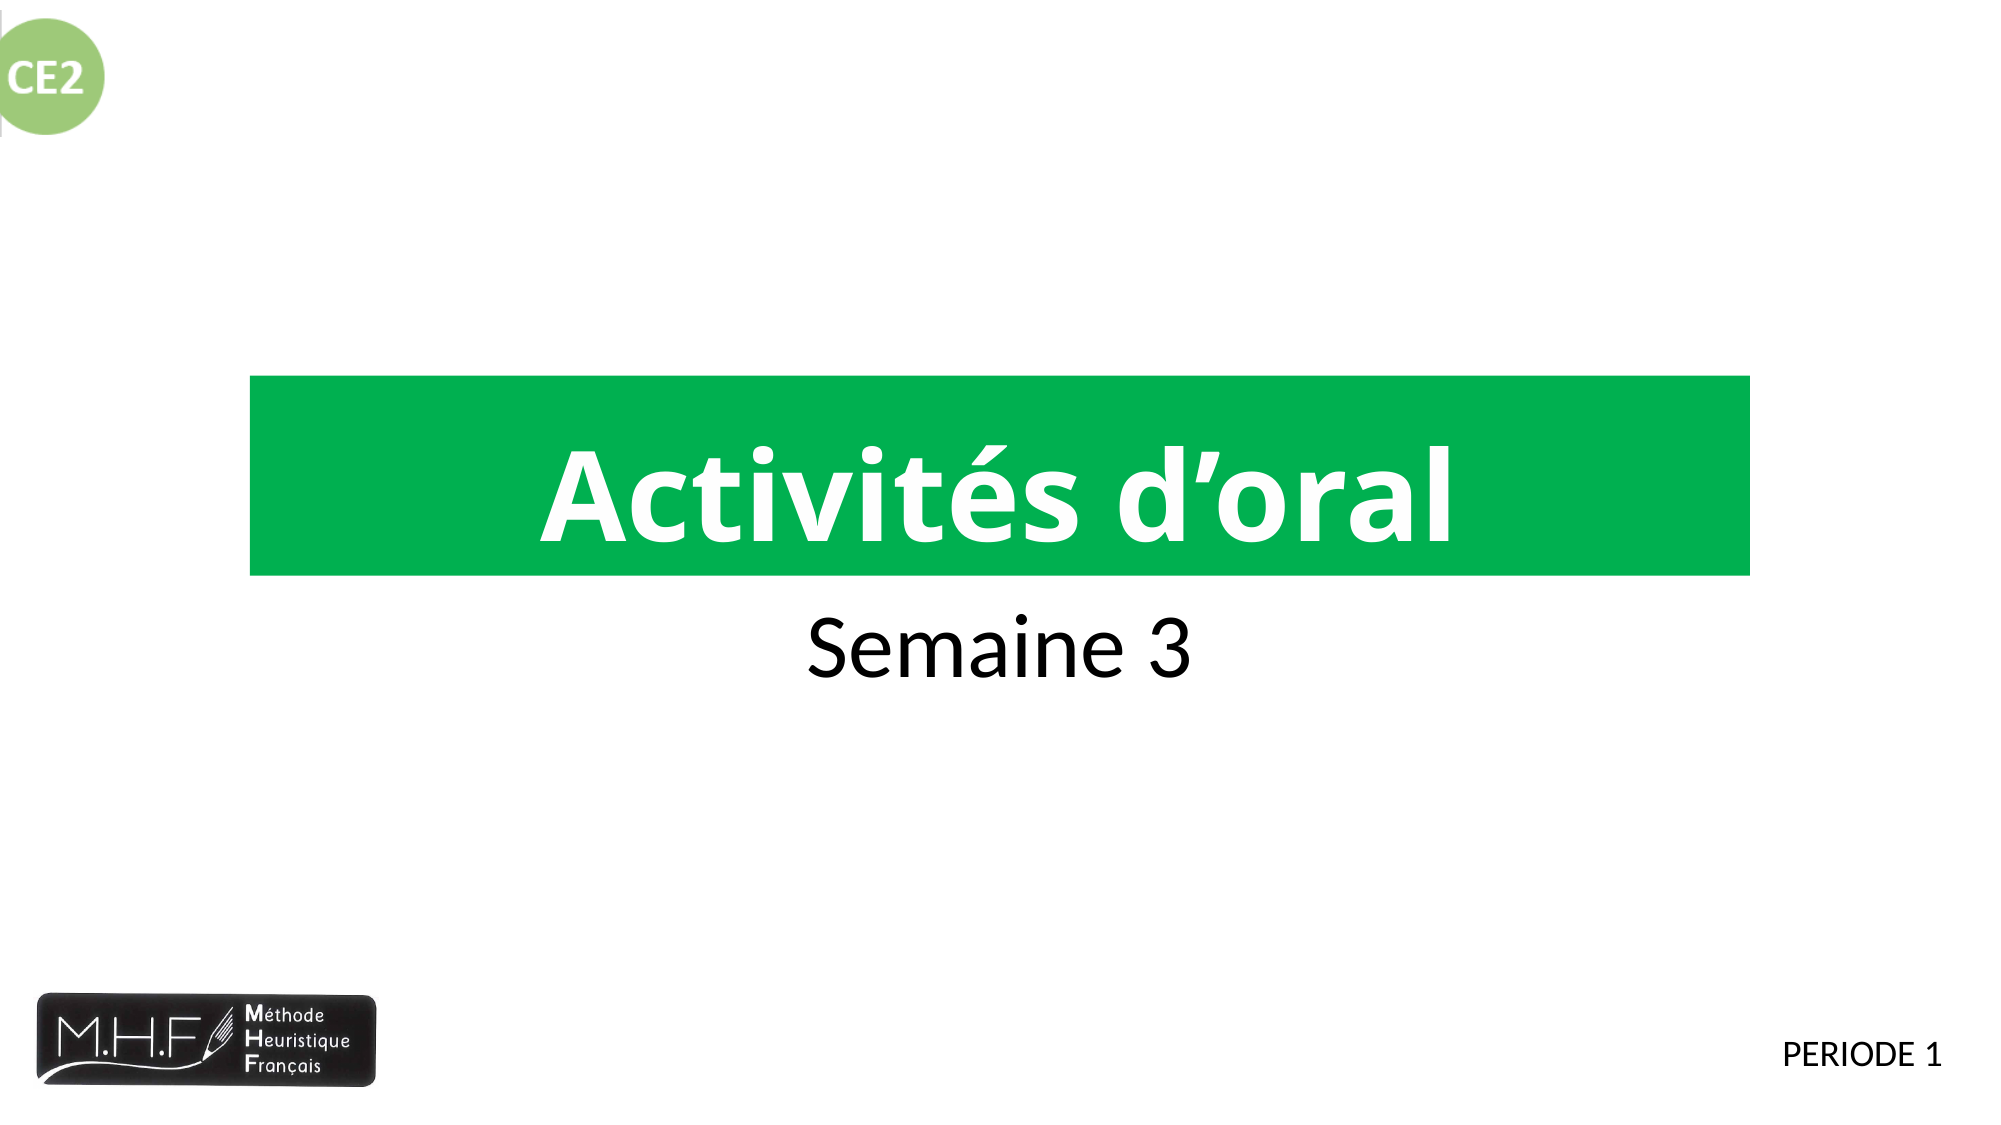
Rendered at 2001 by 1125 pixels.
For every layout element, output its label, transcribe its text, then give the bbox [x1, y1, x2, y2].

picture [33, 990, 379, 1089]
picture [0, 10, 112, 137]
title Activités d’oral [249, 375, 1750, 576]
subtitle Semaine 3 [249, 590, 1750, 863]
text_box PERIODE 1 [1362, 1021, 1967, 1082]
